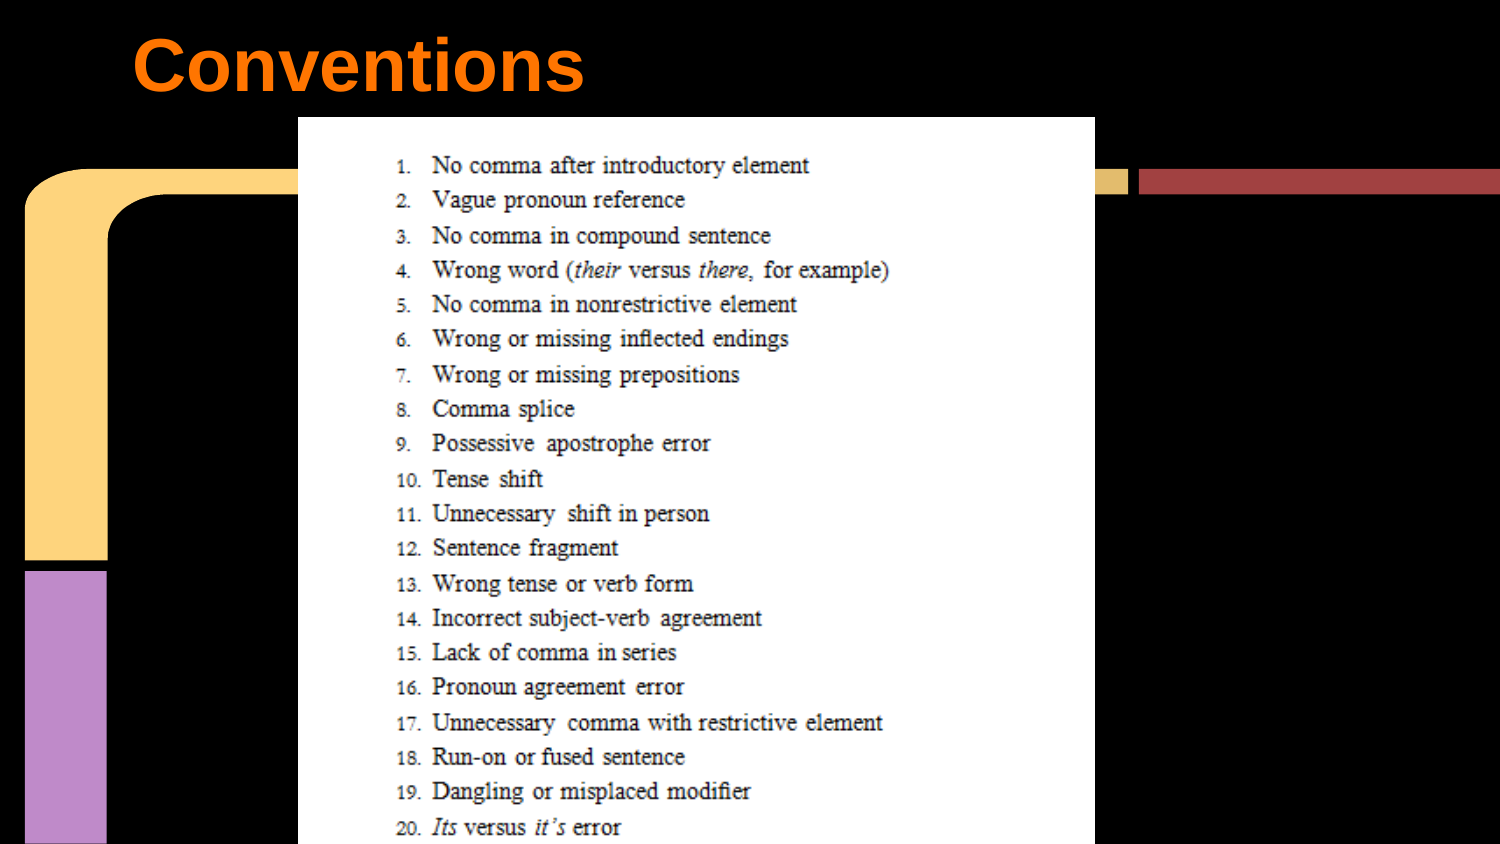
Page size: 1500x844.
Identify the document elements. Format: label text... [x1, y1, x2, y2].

picture [298, 116, 1096, 844]
title Conventions [117, 0, 1403, 122]
